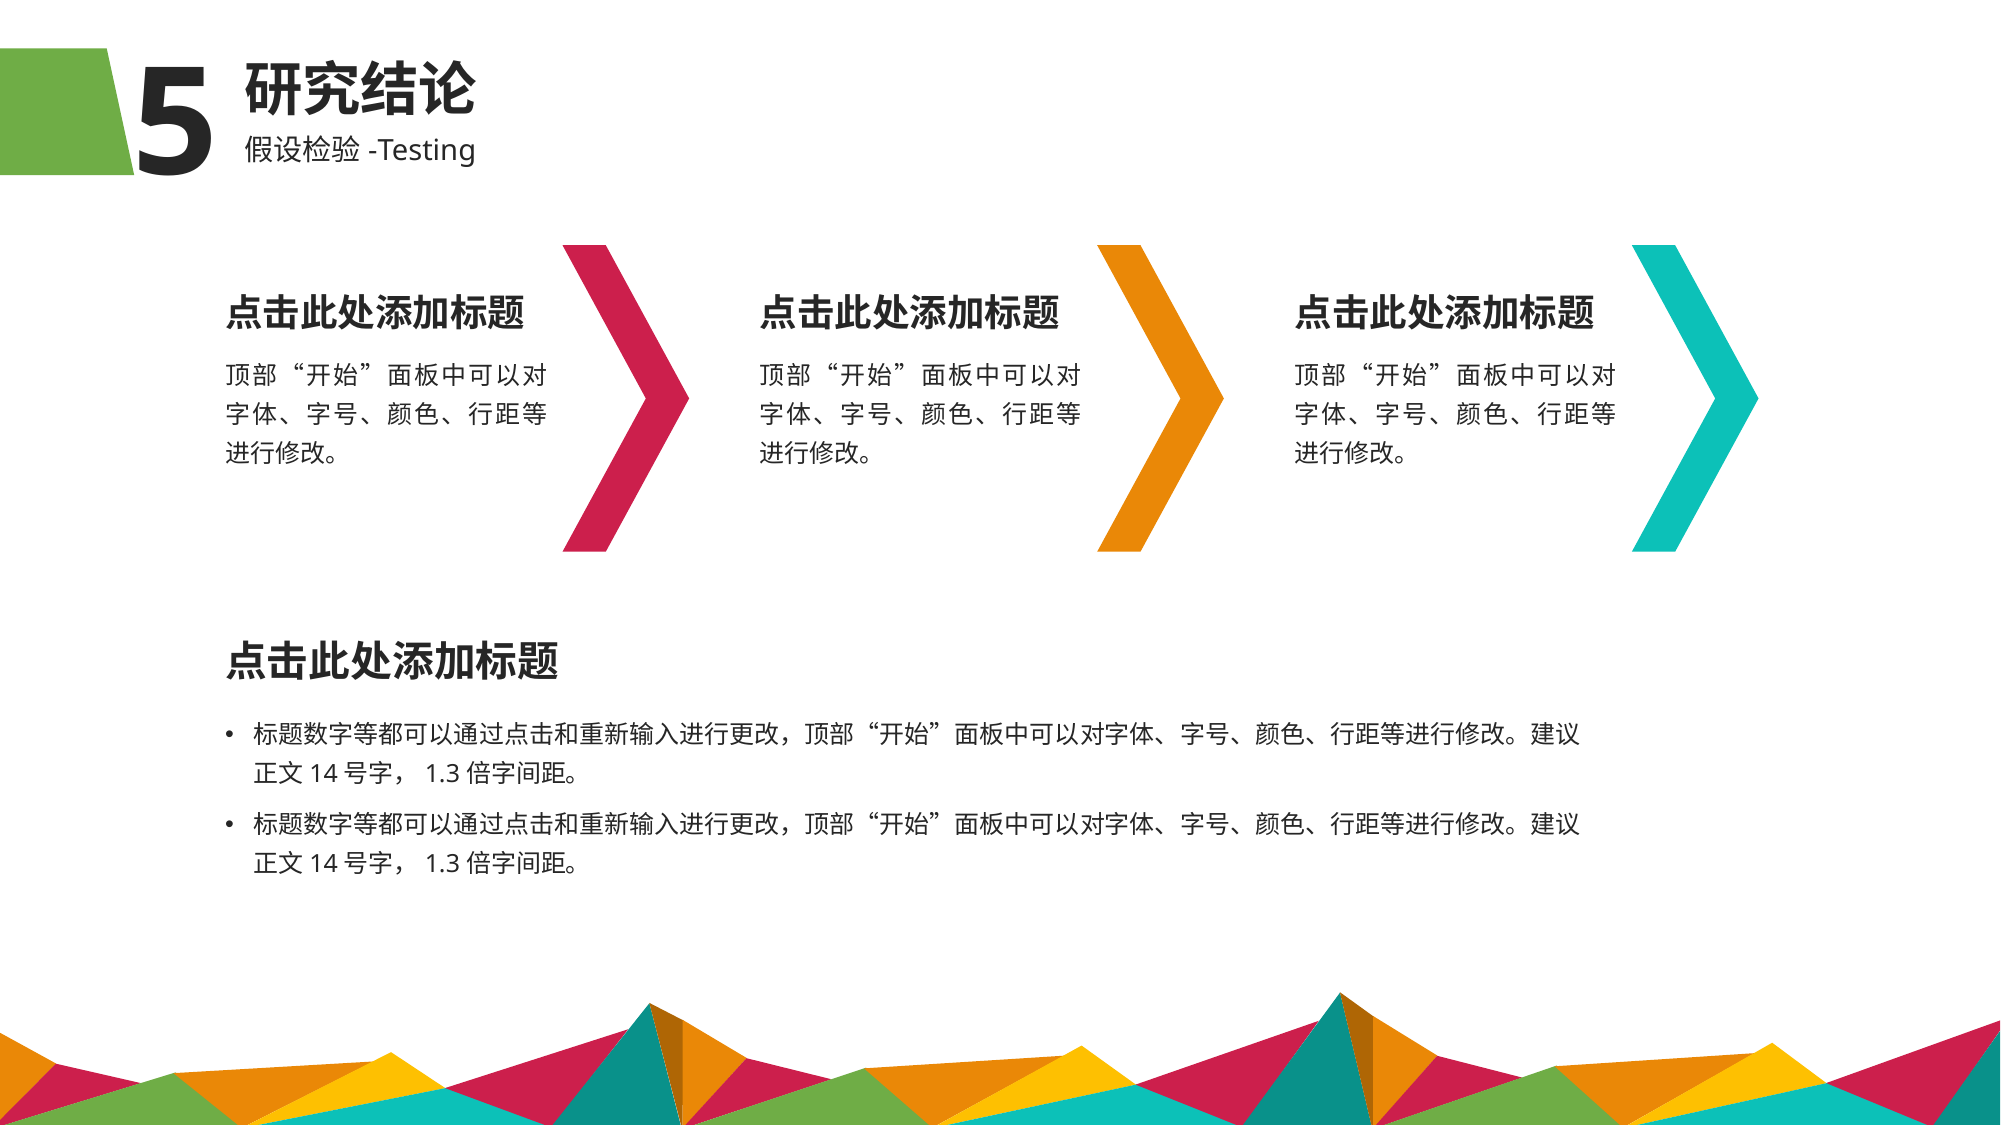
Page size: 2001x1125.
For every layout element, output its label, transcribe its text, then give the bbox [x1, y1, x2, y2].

text_box 点击此处添加标题 [745, 281, 1123, 342]
text_box [560, 244, 691, 553]
text_box 顶部“开始”面板中可以对字体、字号、颜色、行距等进行修改。 [210, 343, 563, 476]
list 5 [118, 37, 230, 186]
text_box 顶部“开始”面板中可以对字体、字号、颜色、行距等进行修改。 [745, 343, 1098, 476]
text_box 点击此处添加标题 [1279, 281, 1658, 342]
text_box 点击此处添加标题 [210, 627, 1454, 692]
list 研究结论 [229, 53, 748, 128]
text_box [1630, 244, 1760, 553]
text_box 顶部“开始”面板中可以对字体、字号、颜色、行距等进行修改。 [1279, 343, 1632, 476]
list 假设检验-Testing [229, 128, 748, 186]
text_box [1095, 244, 1226, 553]
text_box 标题数字等都可以通过点击和重新输入进行更改，顶部“开始”面板中可以对字体、字号、颜色、行距等进行修改。建议正文14号字，1.3倍字间距。 标题数字等都可以通过点击和重新输入进行更改，顶部“开始”面板中可以对字体、字号、颜色、行距等进行修改。建议正文14号字，1.3倍字间距。 [210, 702, 1597, 886]
text_box 点击此处添加标题 [210, 281, 588, 342]
